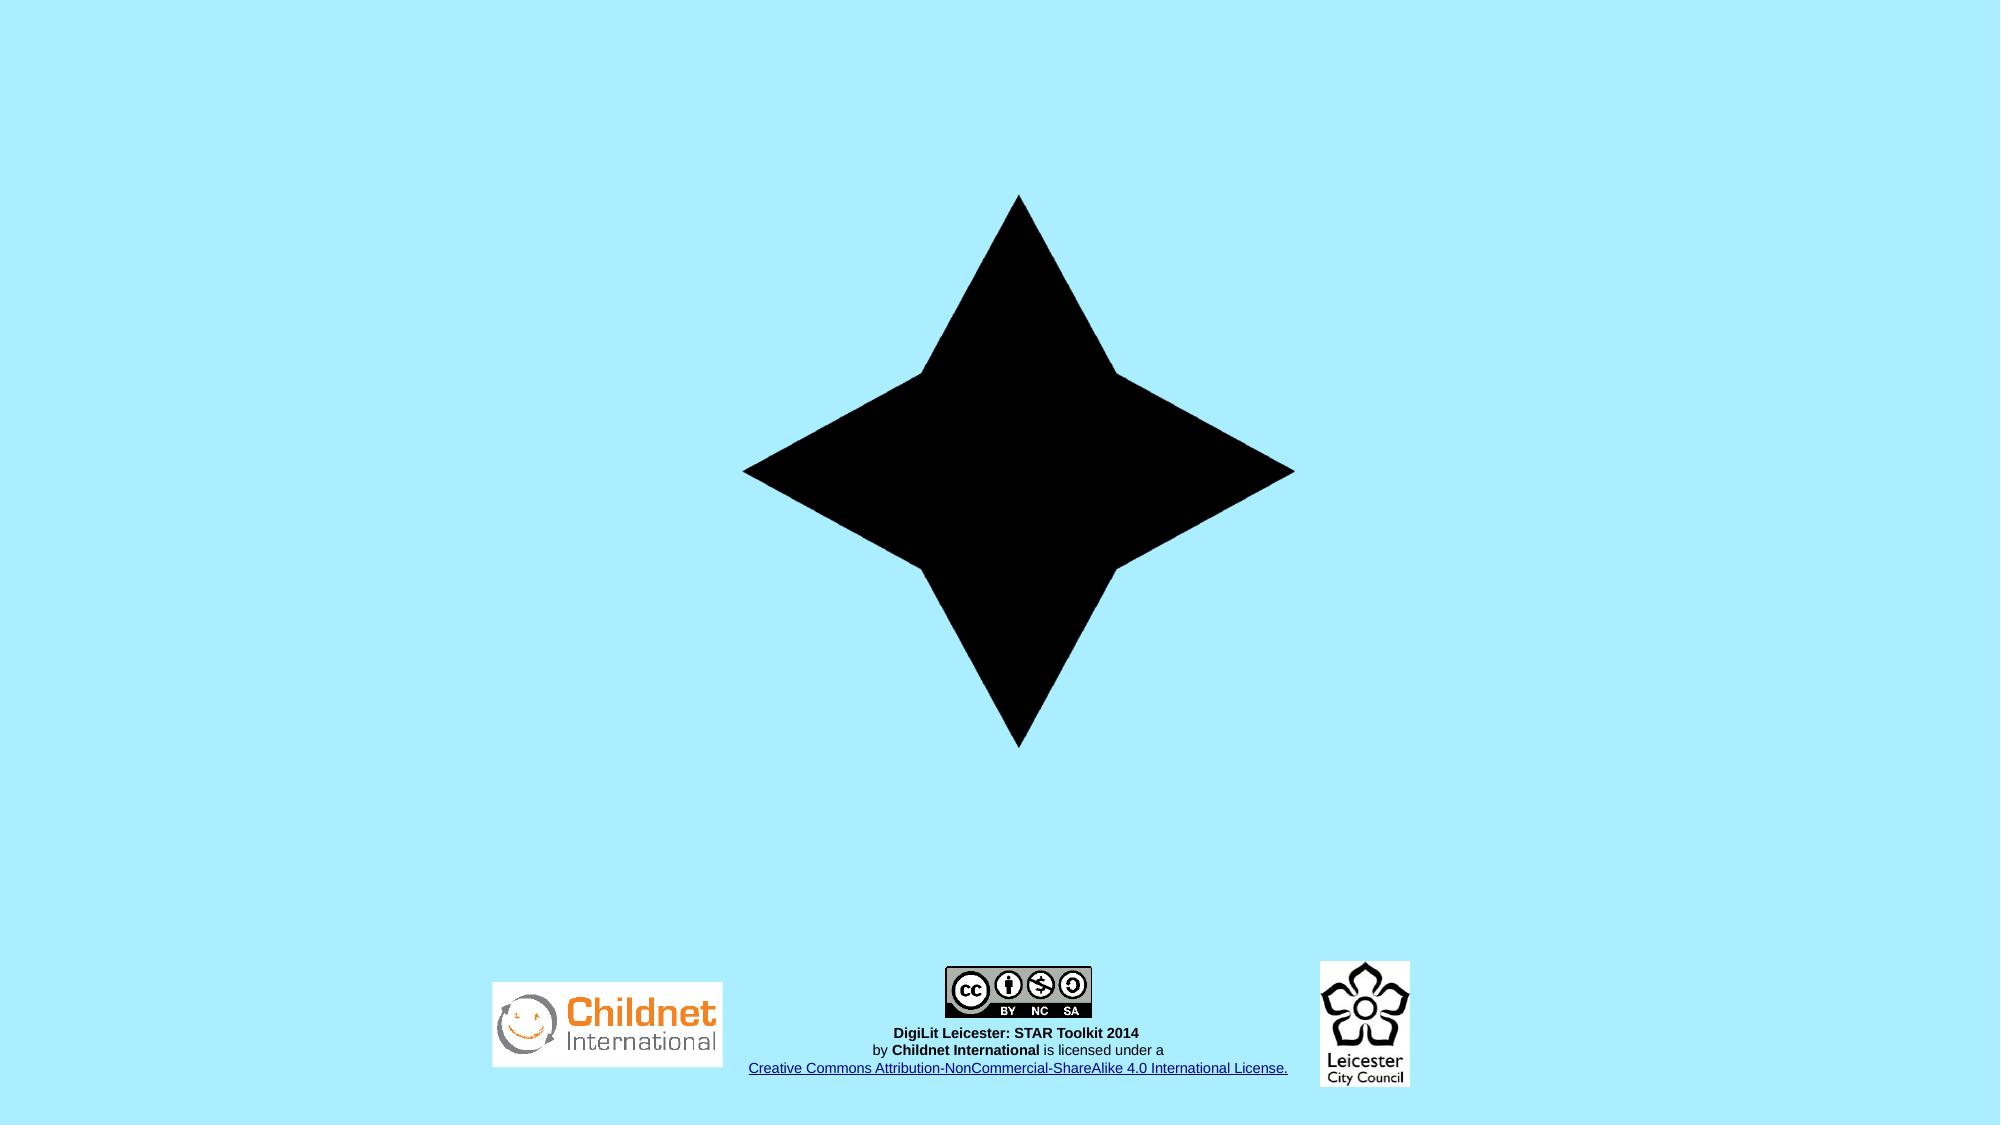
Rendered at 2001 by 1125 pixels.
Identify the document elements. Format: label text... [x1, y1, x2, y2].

picture [1320, 961, 1410, 1088]
text_box DigiLit Leicester: STAR Toolkit 2014 by Childnet International is licensed under a Creative Commons Attribution-NonCommercial-ShareAlike 4.0 International License. [472, 1017, 1565, 1090]
picture [741, 194, 1295, 748]
picture [495, 992, 718, 1056]
text_box [492, 982, 723, 1068]
picture [945, 966, 1092, 1018]
